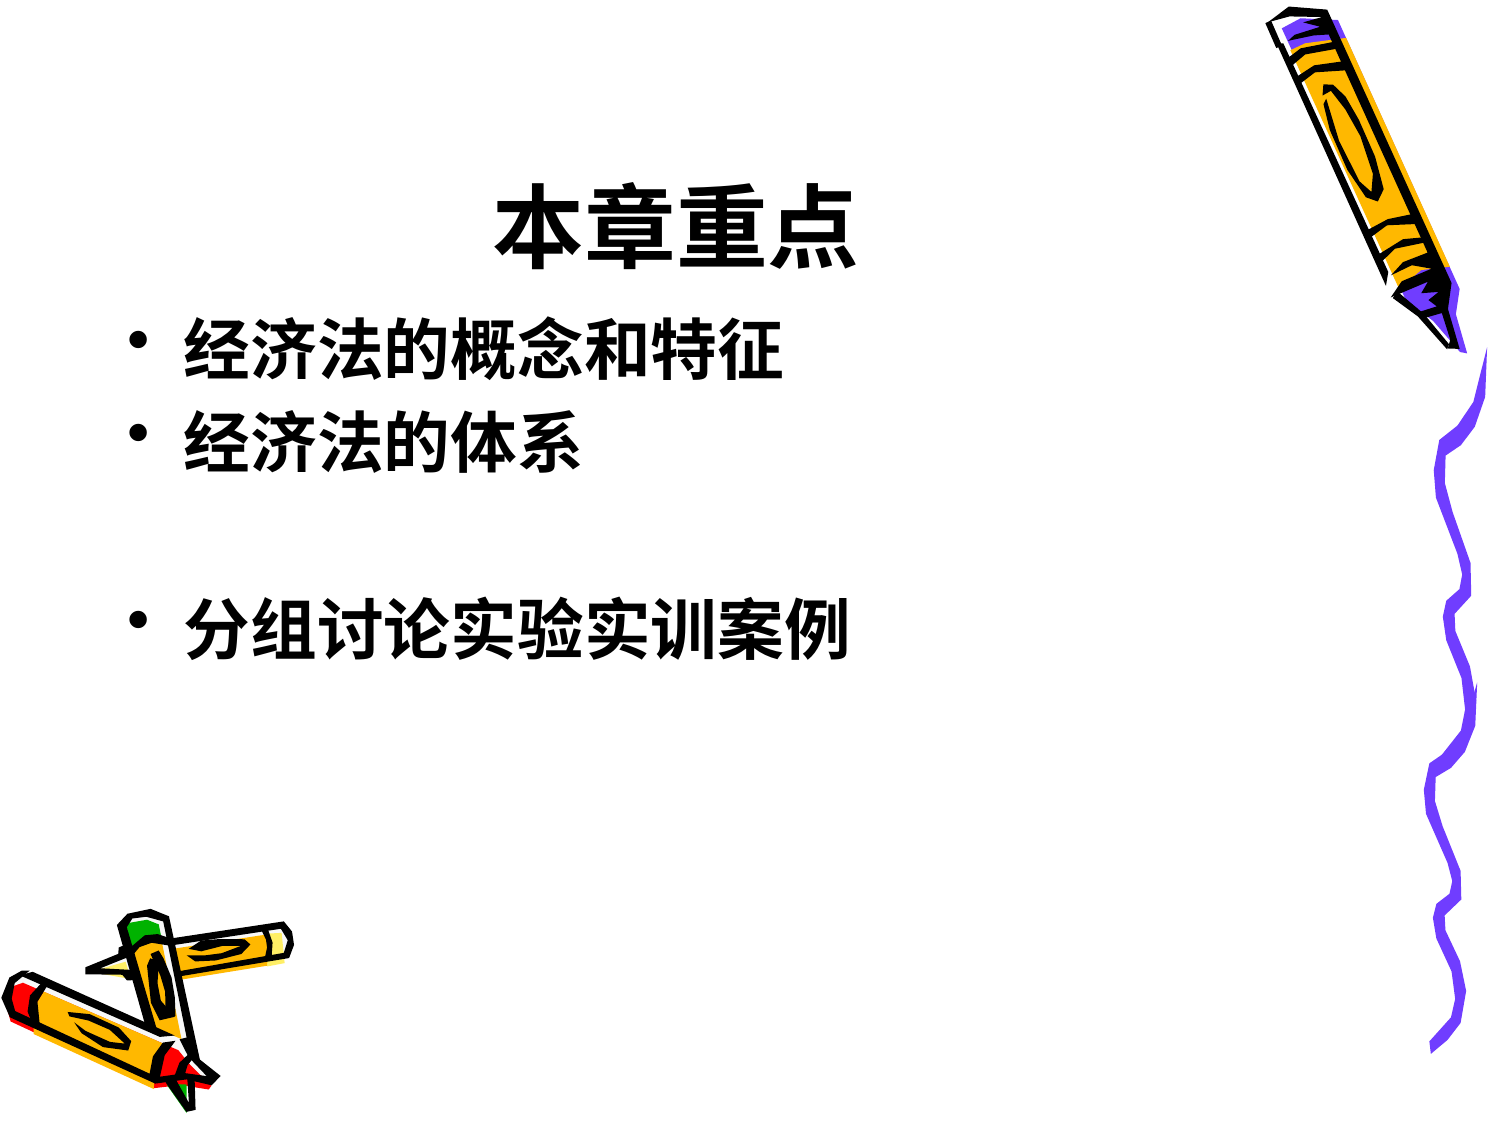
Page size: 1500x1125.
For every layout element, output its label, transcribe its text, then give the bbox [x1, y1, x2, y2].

title 本章重点 [112, 24, 1240, 288]
list 经济法的概念和特征 经济法的体系 分组讨论实验实训案例 [112, 299, 1376, 901]
